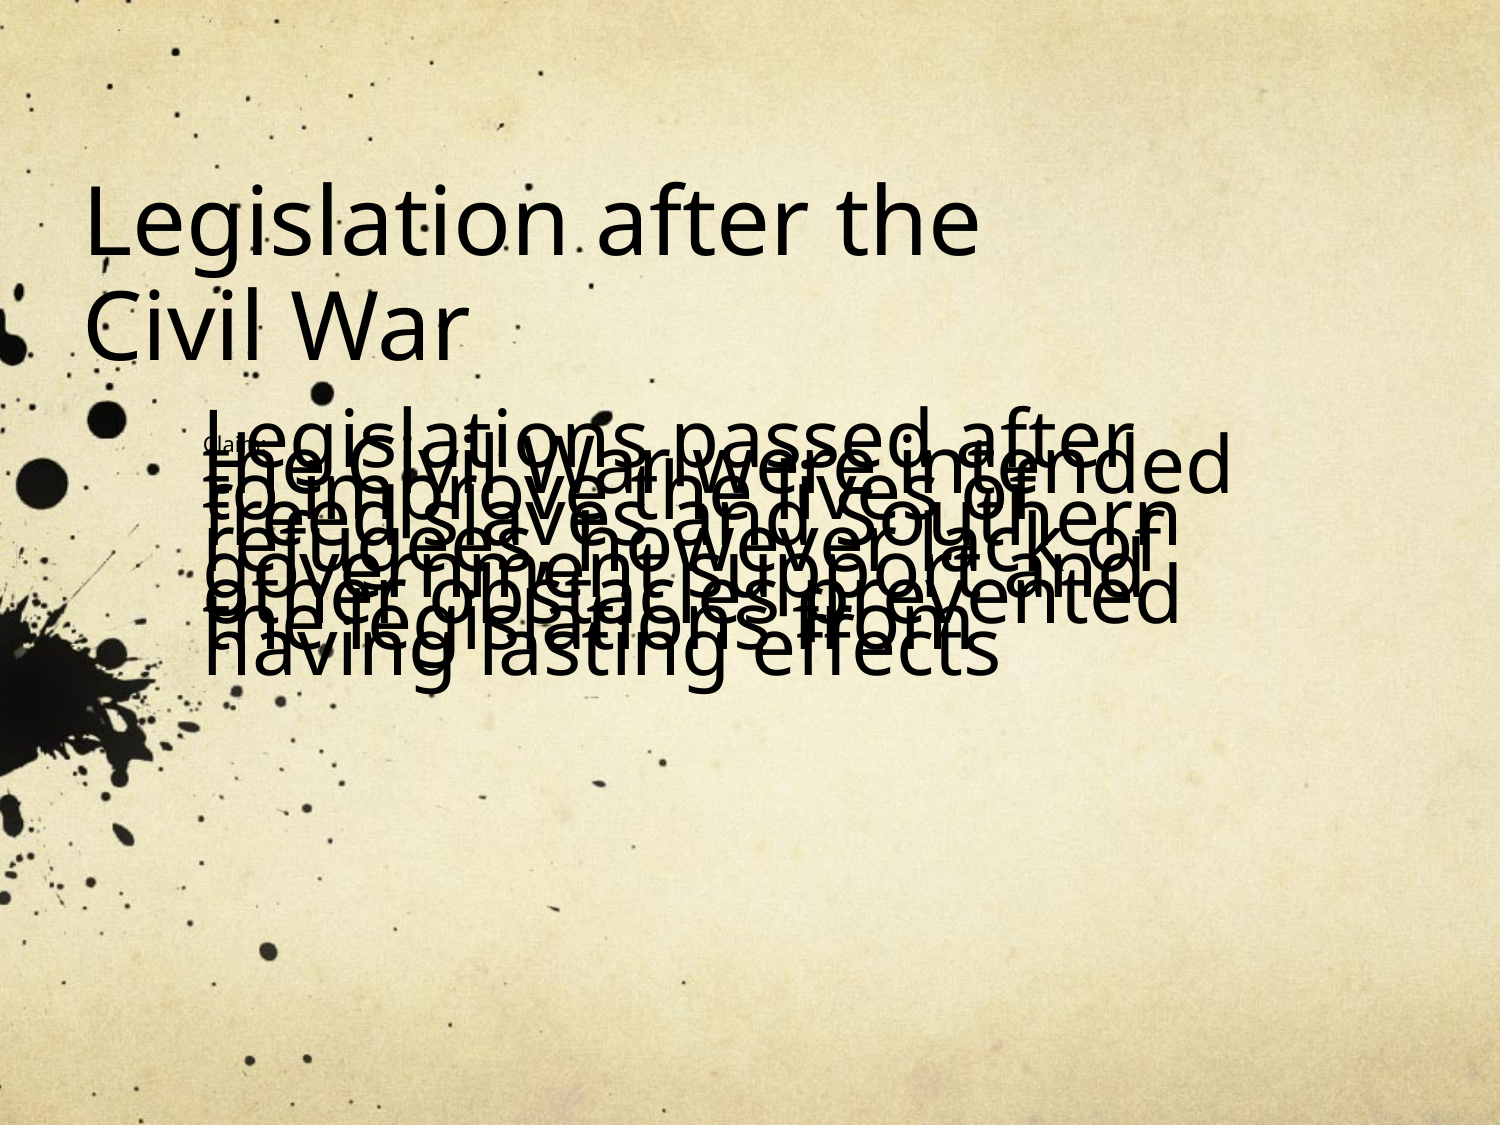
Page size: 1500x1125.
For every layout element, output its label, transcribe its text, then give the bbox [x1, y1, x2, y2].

subtitle Claim: Legislations passed after the Civil War were intended to improve the lives of freed slaves and Southern refugees, however lack of government support and other obstacles prevented the legislations from having lasting effects [187, 431, 1251, 702]
title Legislation after the Civil War [74, 65, 1137, 380]
picture [0, 0, 1500, 1125]
